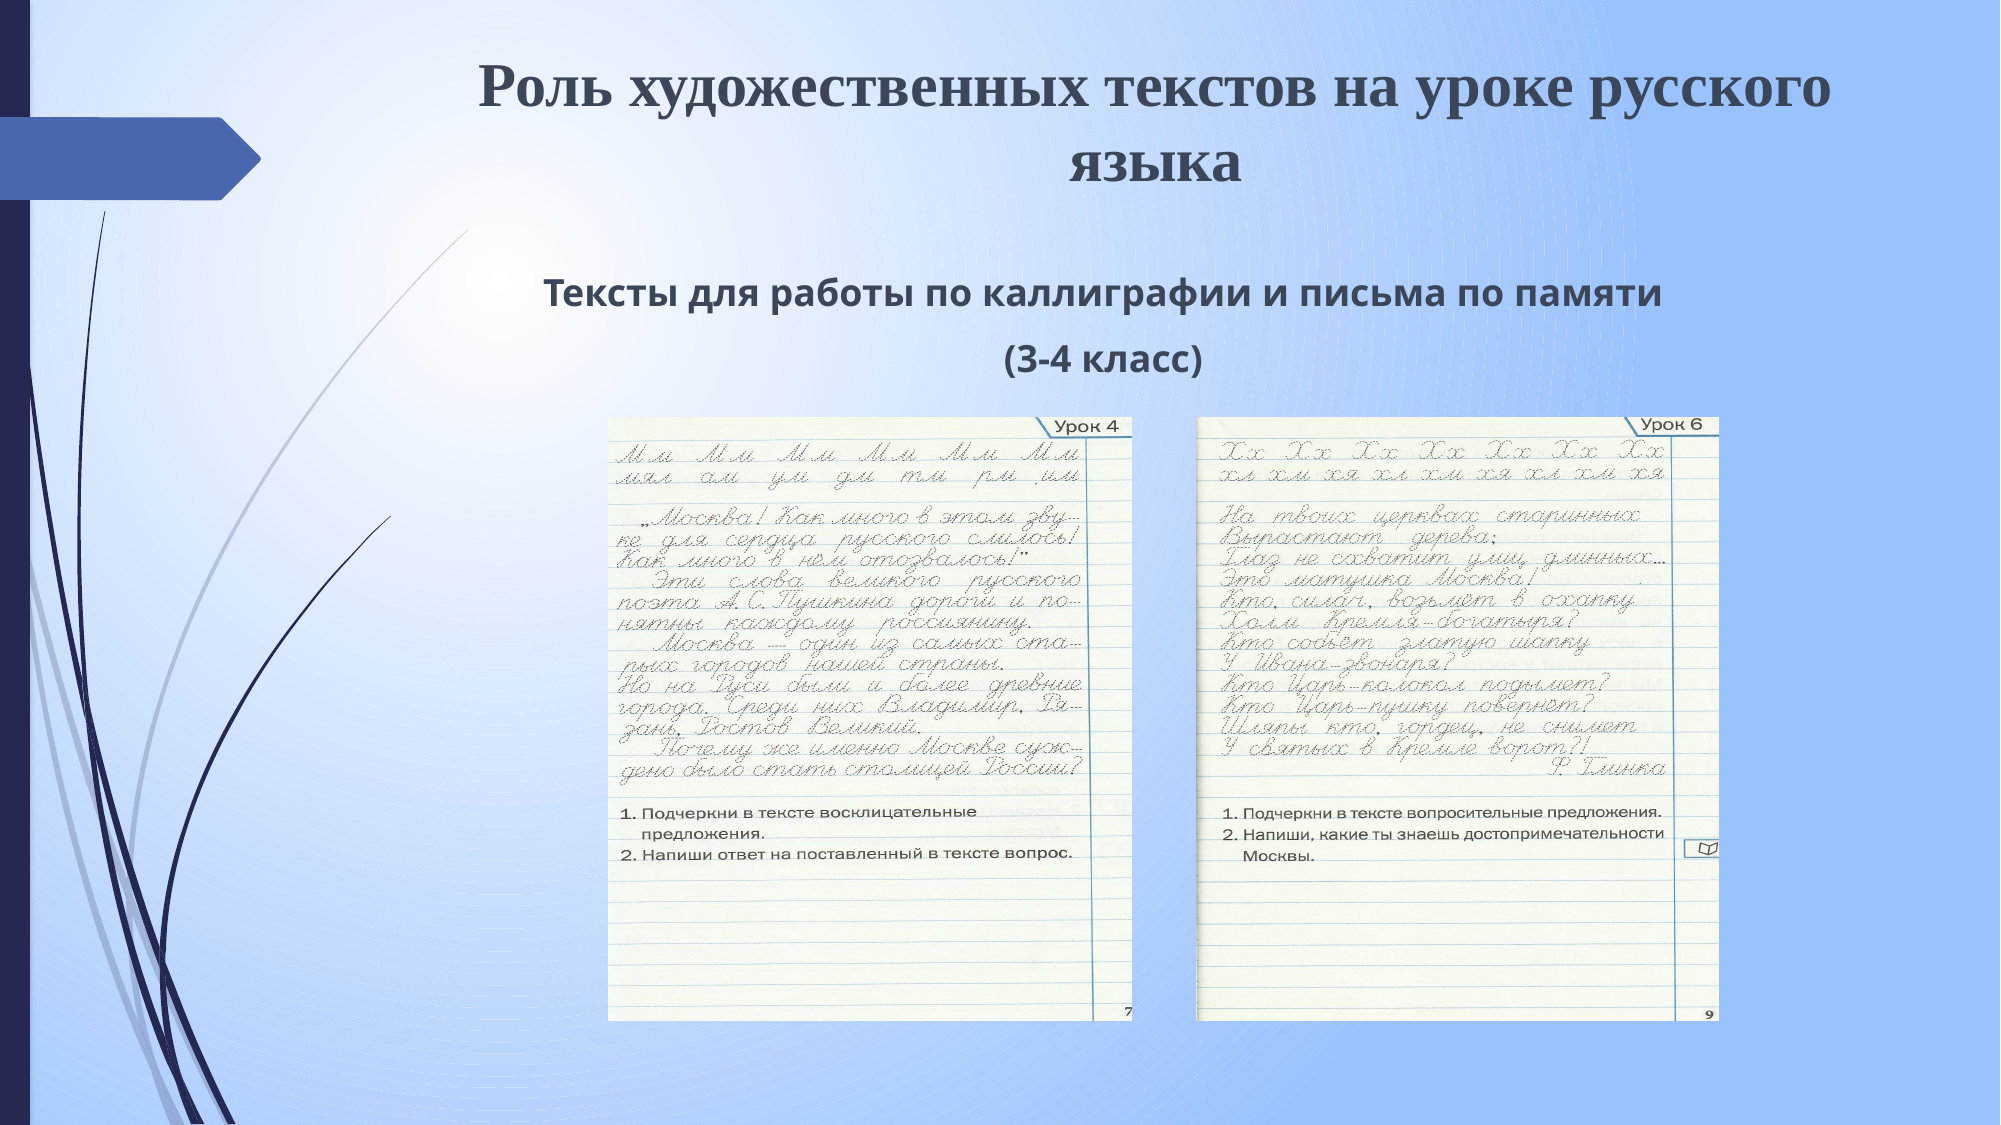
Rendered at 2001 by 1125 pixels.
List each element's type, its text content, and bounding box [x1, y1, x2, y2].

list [1195, 417, 1719, 1021]
title Роль художественных текстов на уроке русского языка [425, 37, 1888, 263]
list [608, 417, 1132, 1021]
list [434, 261, 1773, 387]
